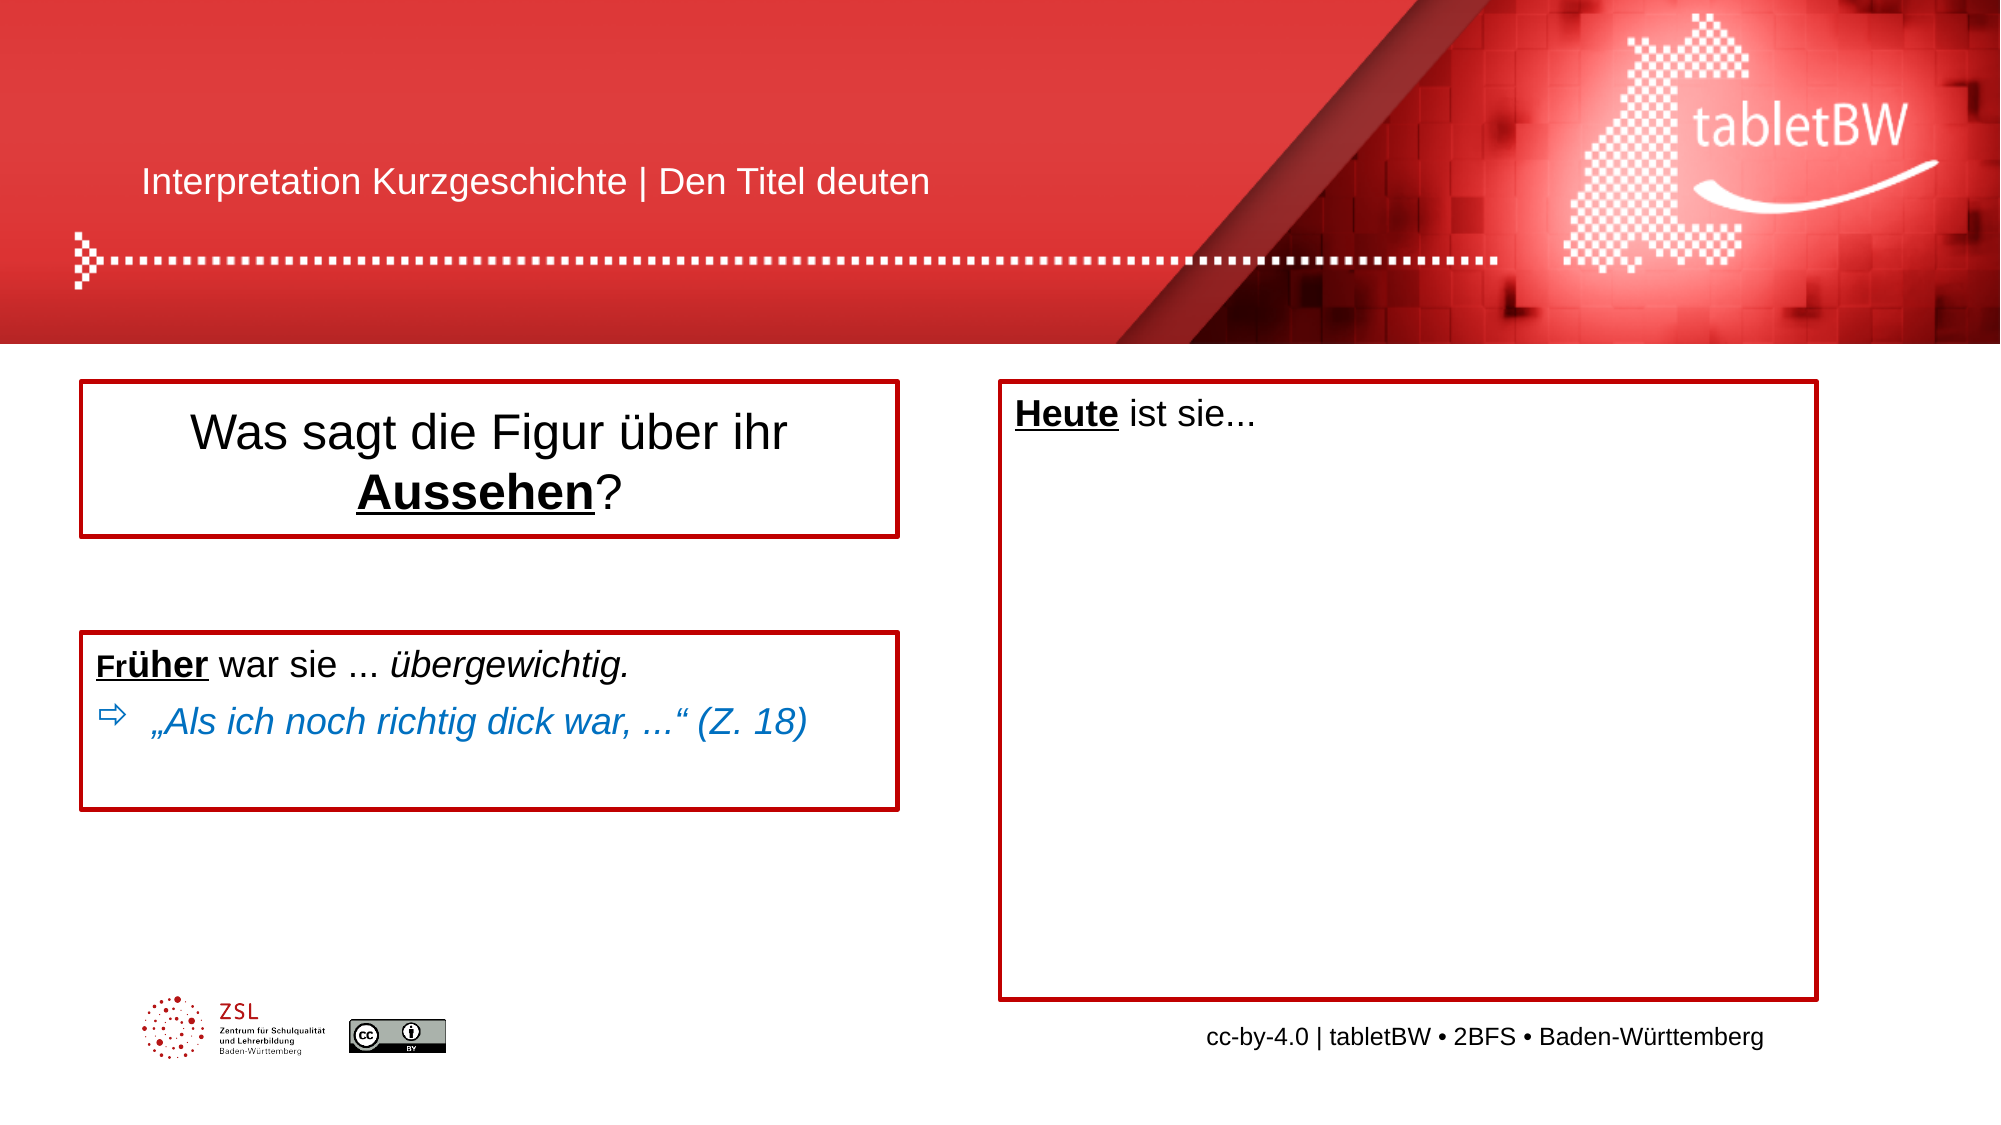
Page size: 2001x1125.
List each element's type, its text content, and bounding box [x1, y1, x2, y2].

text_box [126, 980, 1783, 1059]
text_box Was sagt die Figur über ihr Aussehen? [80, 381, 898, 537]
text_box Früher war sie ... übergewichtig. „Als ich noch richtig dick war, ...“ (Z. 18) [80, 632, 898, 810]
picture [0, 0, 2000, 344]
text_box Heute ist sie... [999, 381, 1817, 1000]
